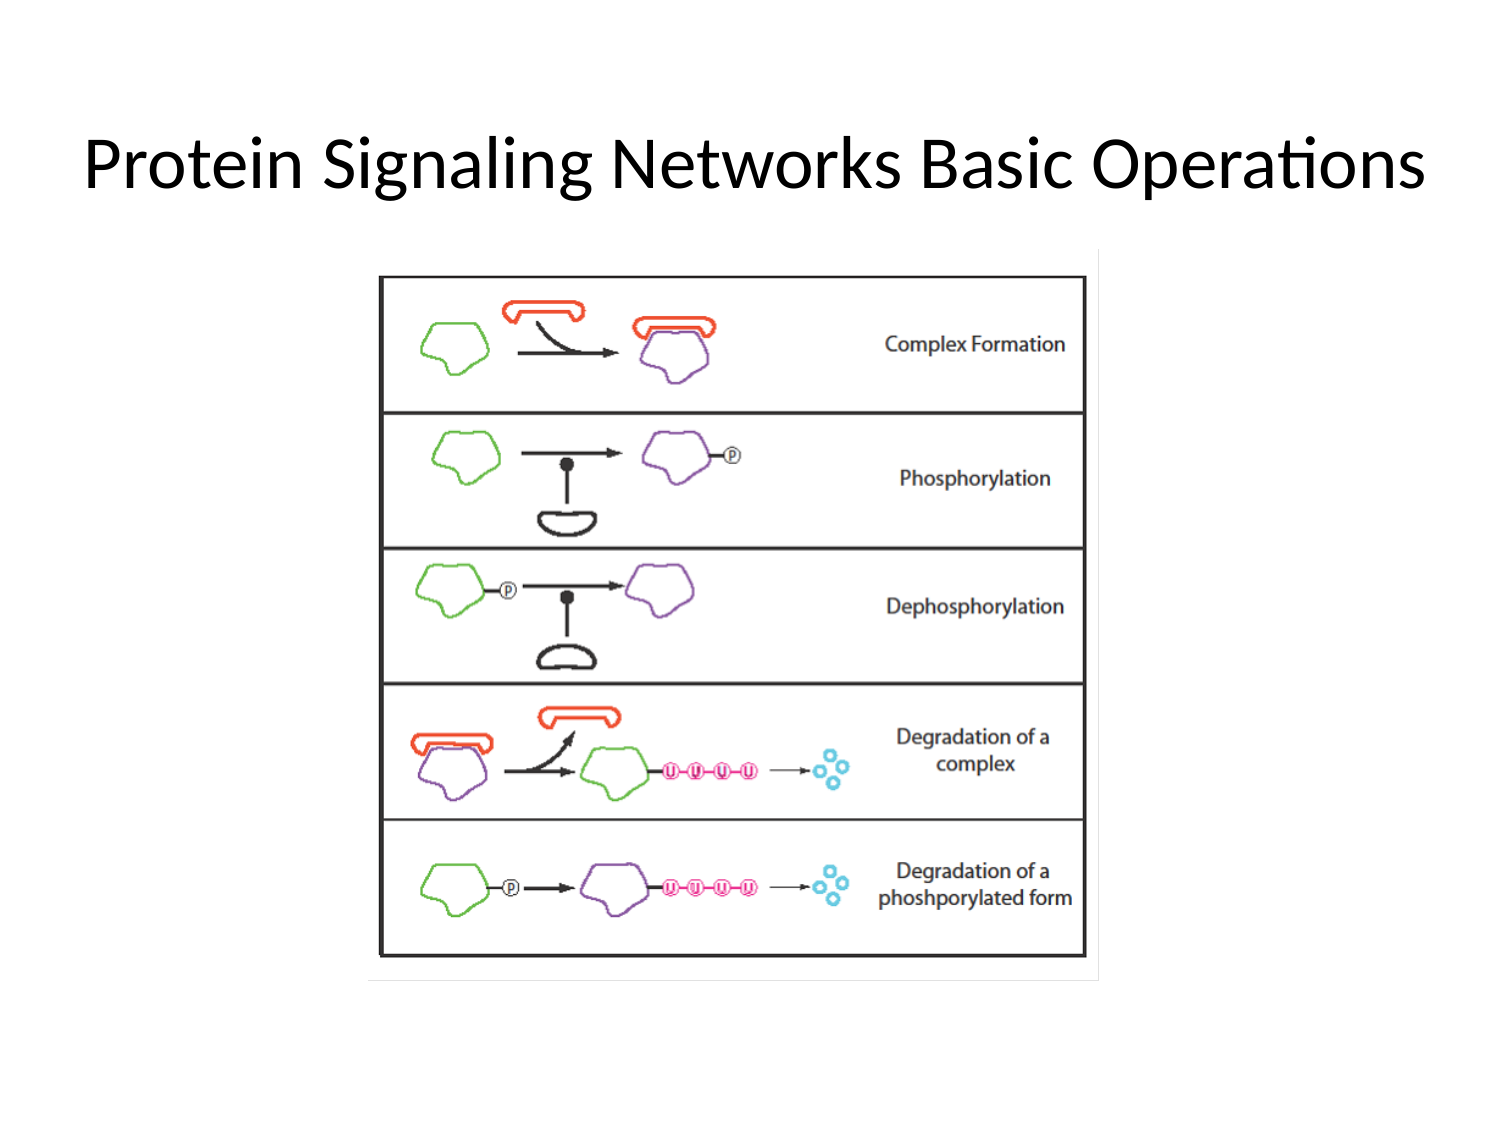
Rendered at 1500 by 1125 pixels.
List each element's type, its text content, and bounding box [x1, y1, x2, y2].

title Protein Signaling Networks Basic Operations [37, 37, 1475, 279]
picture [368, 249, 1101, 982]
